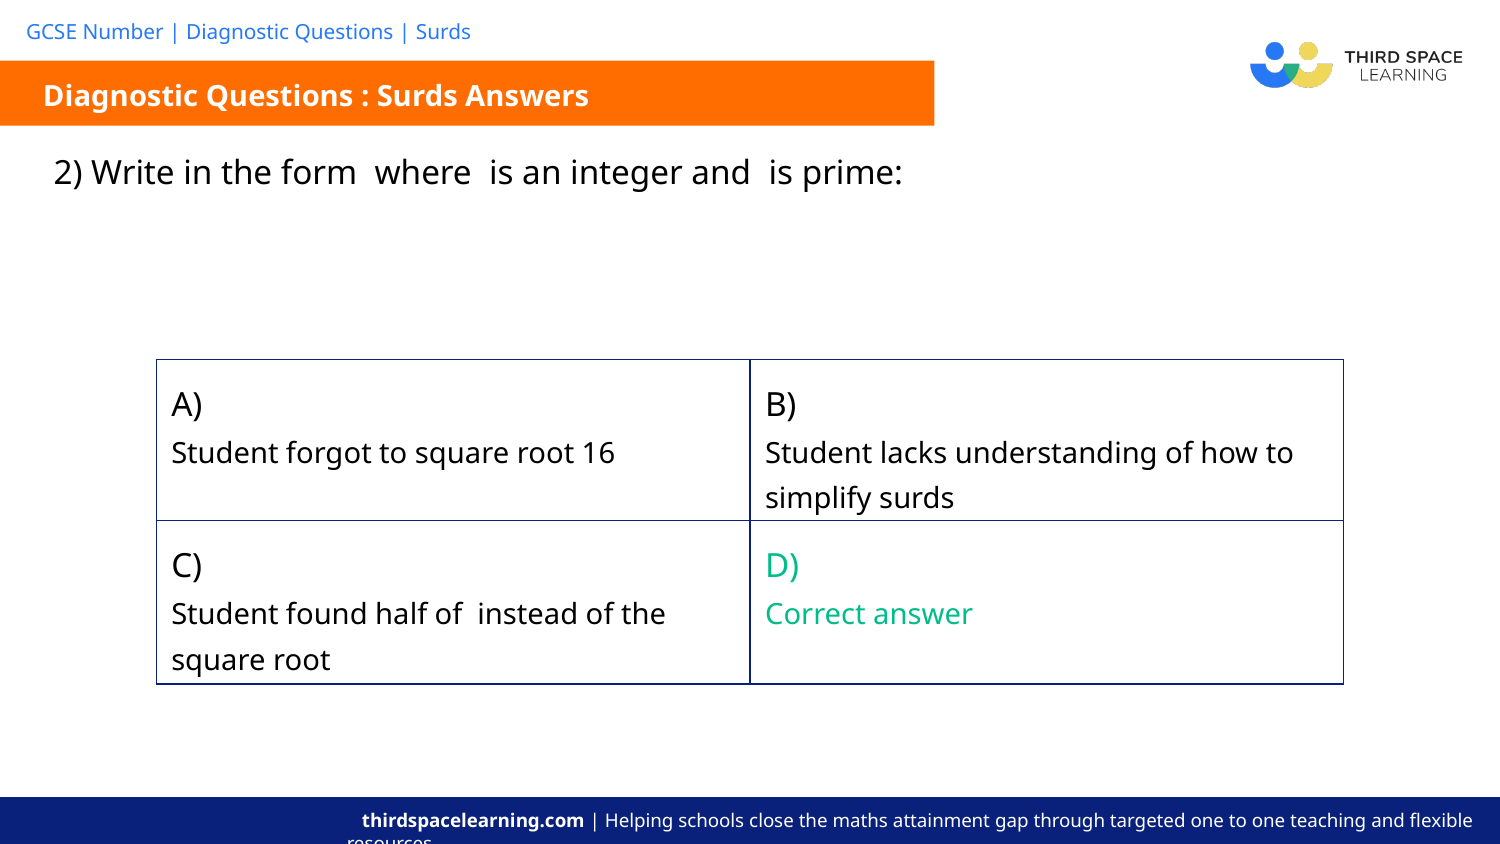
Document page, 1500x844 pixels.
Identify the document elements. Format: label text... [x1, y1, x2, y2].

picture [1250, 33, 1465, 99]
text_box Diagnostic Questions : Surds Answers [27, 61, 778, 127]
